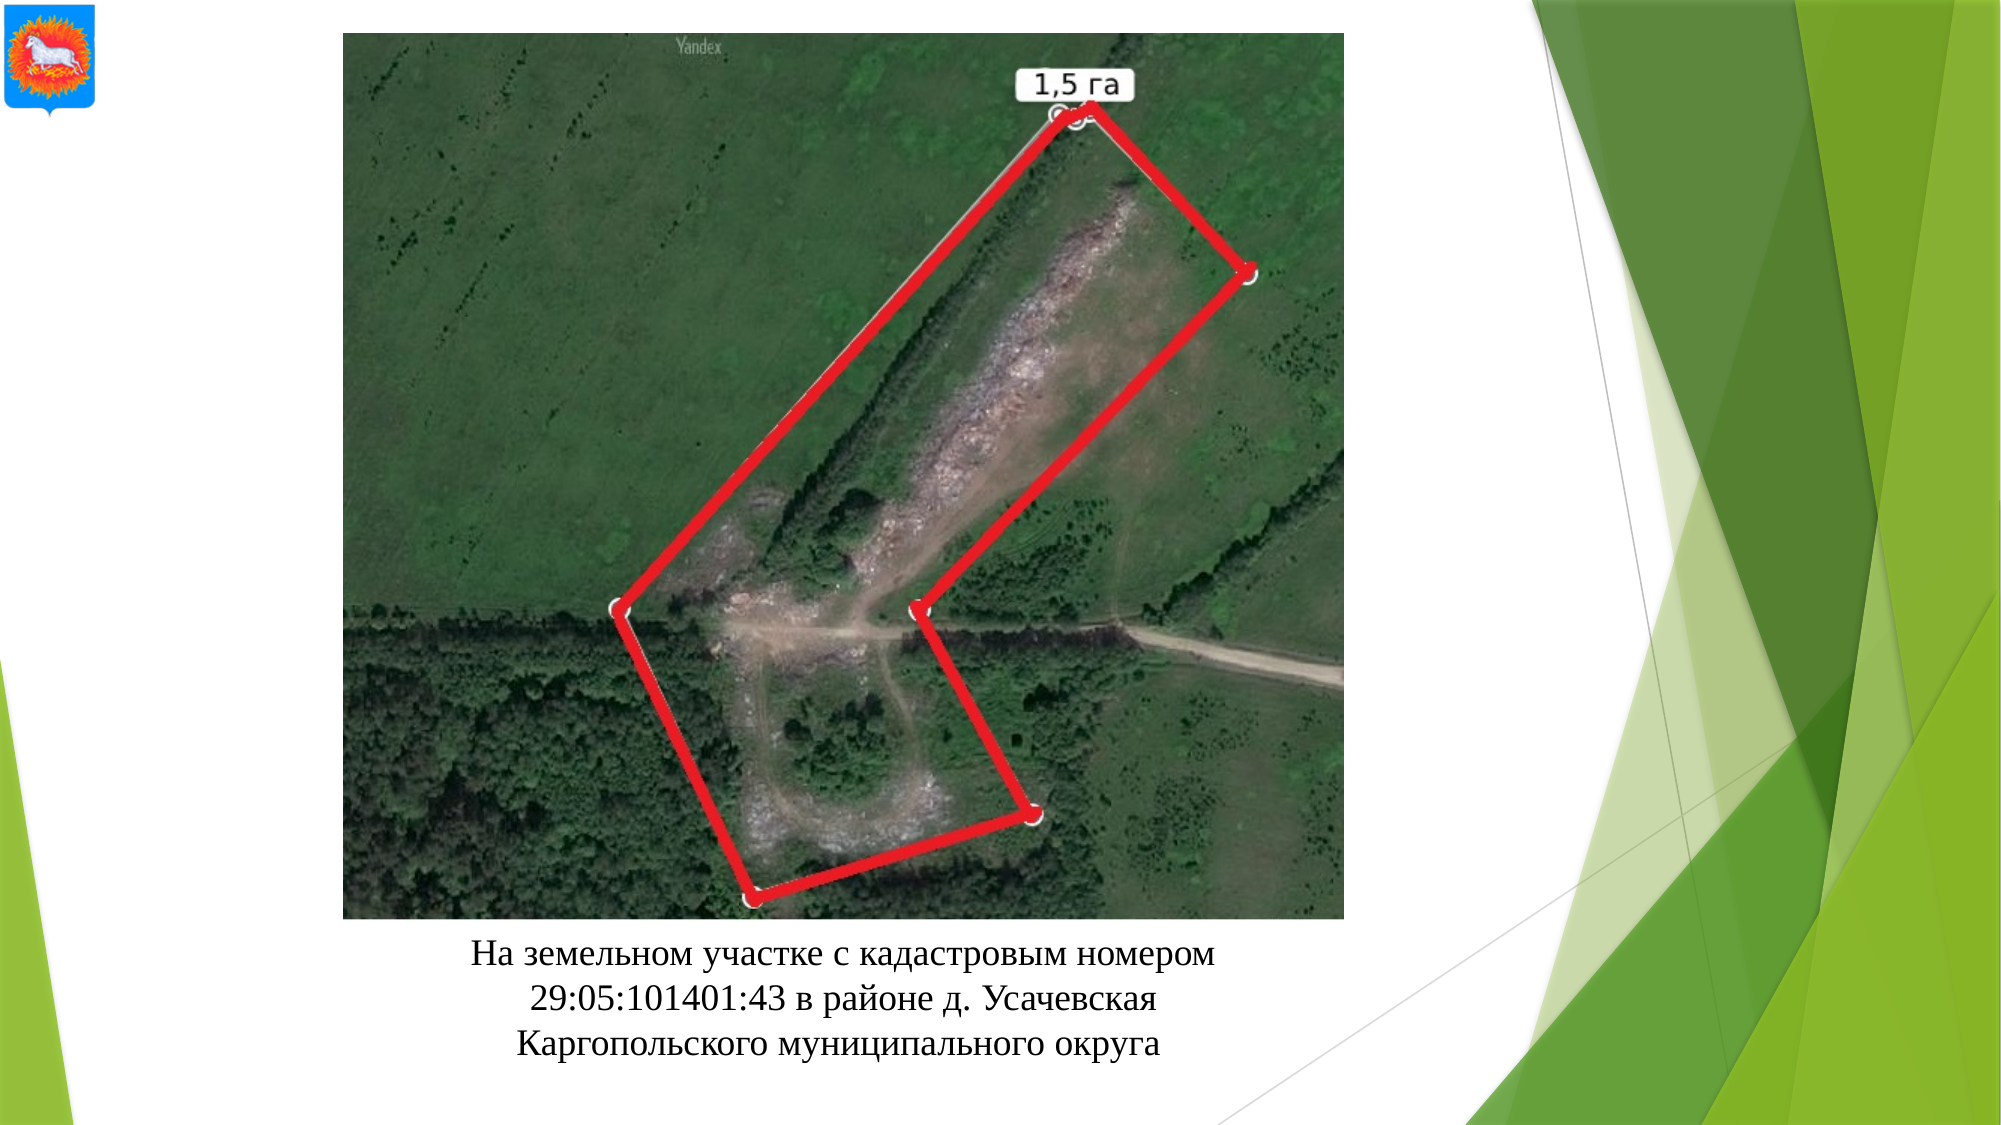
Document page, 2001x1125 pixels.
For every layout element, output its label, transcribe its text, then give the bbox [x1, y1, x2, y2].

picture [0, 0, 112, 126]
picture [342, 33, 1345, 922]
text_box На земельном участке с кадастровым номером 29:05:101401:43 в районе д. Усачевская Каргопольского муниципального округа [343, 929, 1344, 1071]
